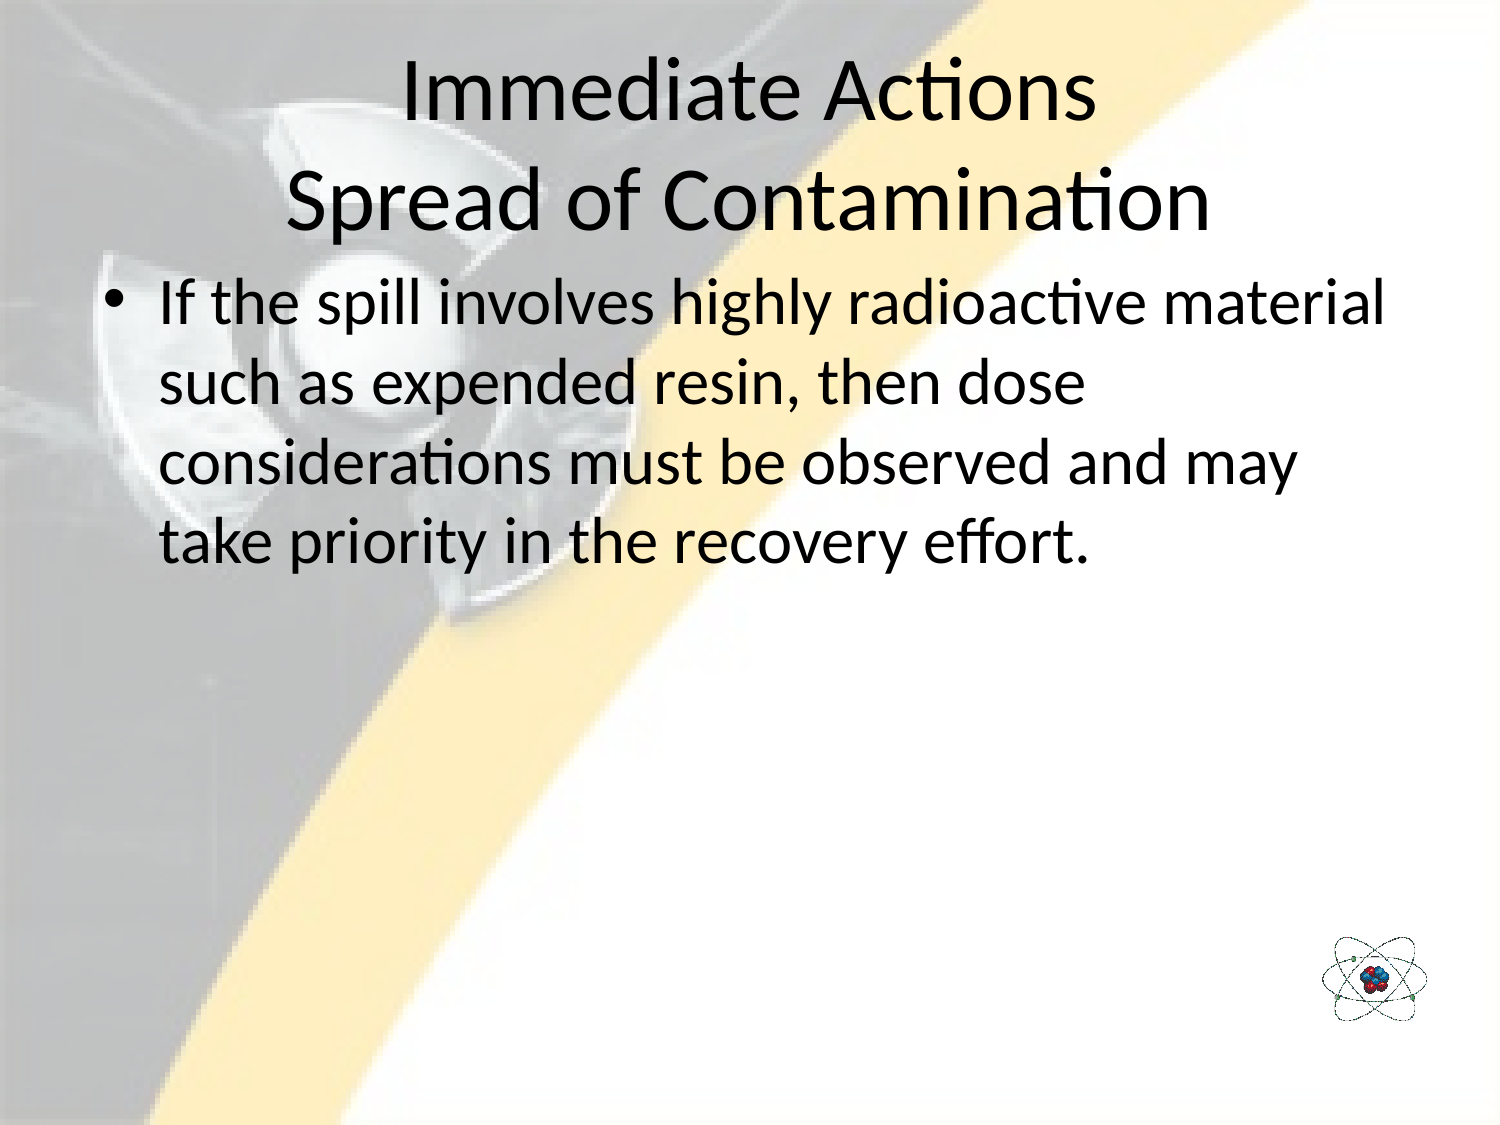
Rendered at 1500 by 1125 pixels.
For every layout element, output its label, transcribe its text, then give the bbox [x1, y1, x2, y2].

title Immediate Actions Spread of Contamination [75, 45, 1425, 233]
picture [1322, 937, 1427, 1021]
list If the spill involves highly radioactive material such as expended resin, then dose considerations must be observed and may take priority in the recovery effort. [87, 249, 1413, 1013]
